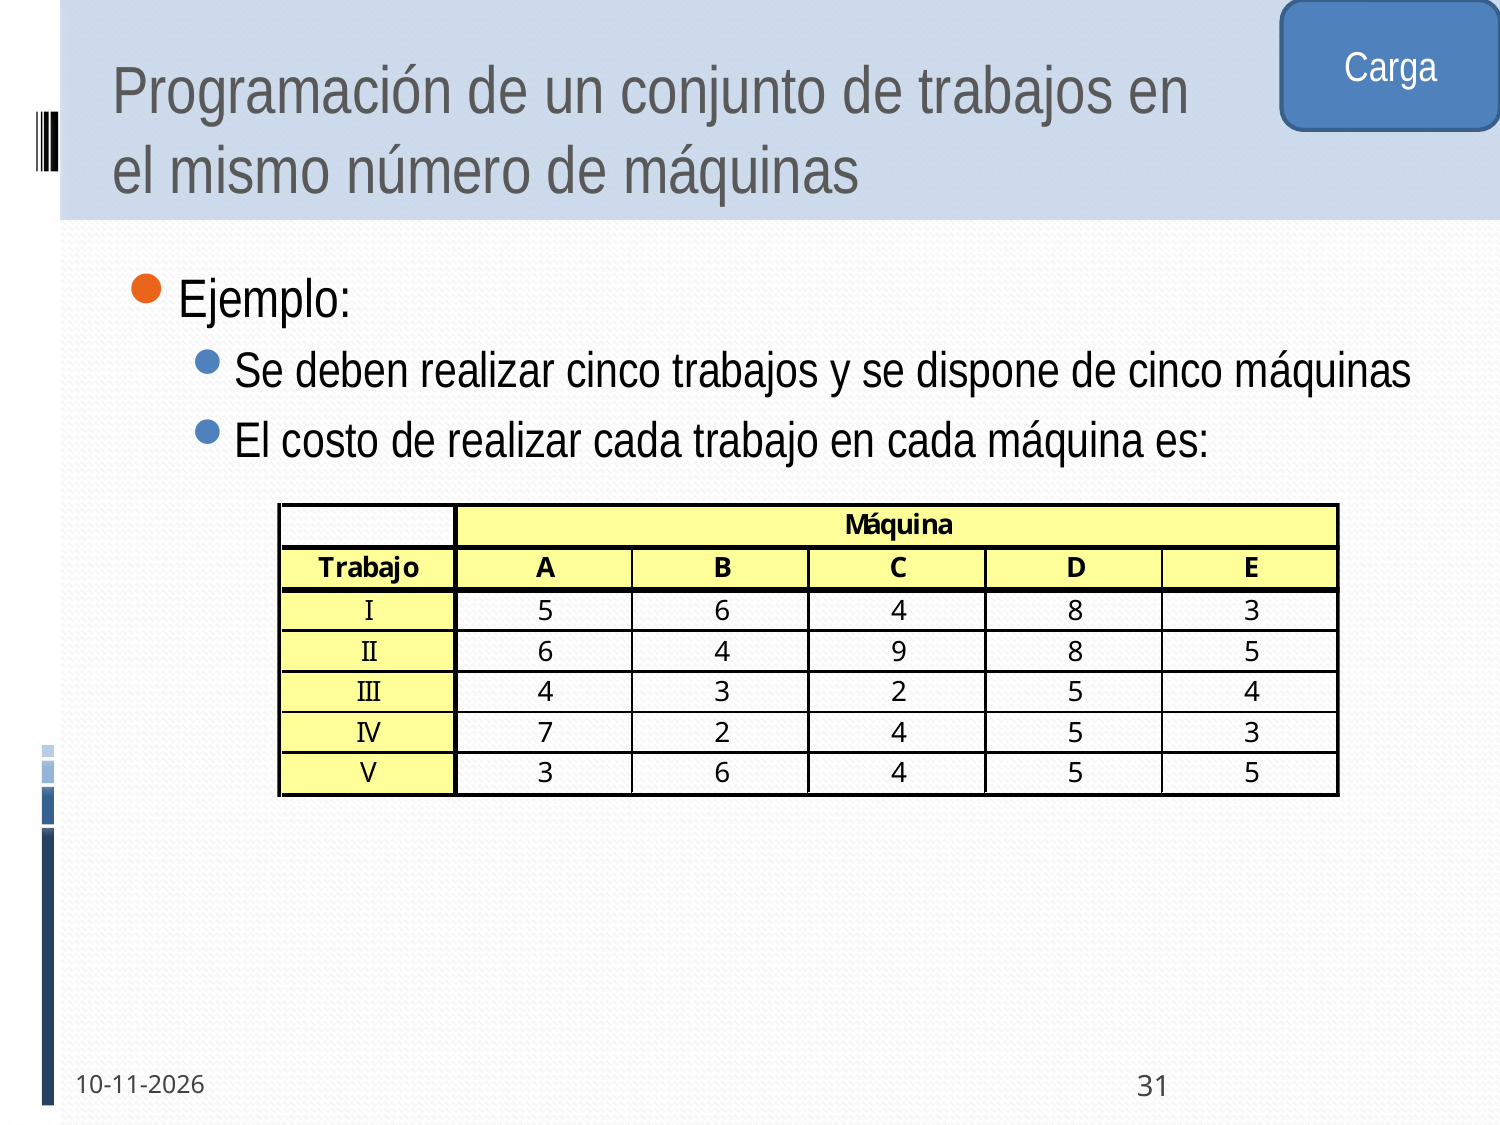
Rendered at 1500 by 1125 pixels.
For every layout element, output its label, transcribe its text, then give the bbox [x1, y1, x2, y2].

slide_number 31 [1045, 1046, 1171, 1107]
text_box [271, 505, 1346, 810]
text_box Carga [1279, 0, 1500, 132]
picture [277, 503, 1341, 797]
list Ejemplo: Se deben realizar cinco trabajos y se dispone de cinco máquinas El costo de realizar cada trabajo en cada máquina es: [111, 255, 1436, 1038]
title Programación de un conjunto de trabajos en el mismo número de máquinas [111, 18, 1247, 207]
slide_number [75, 1042, 243, 1103]
